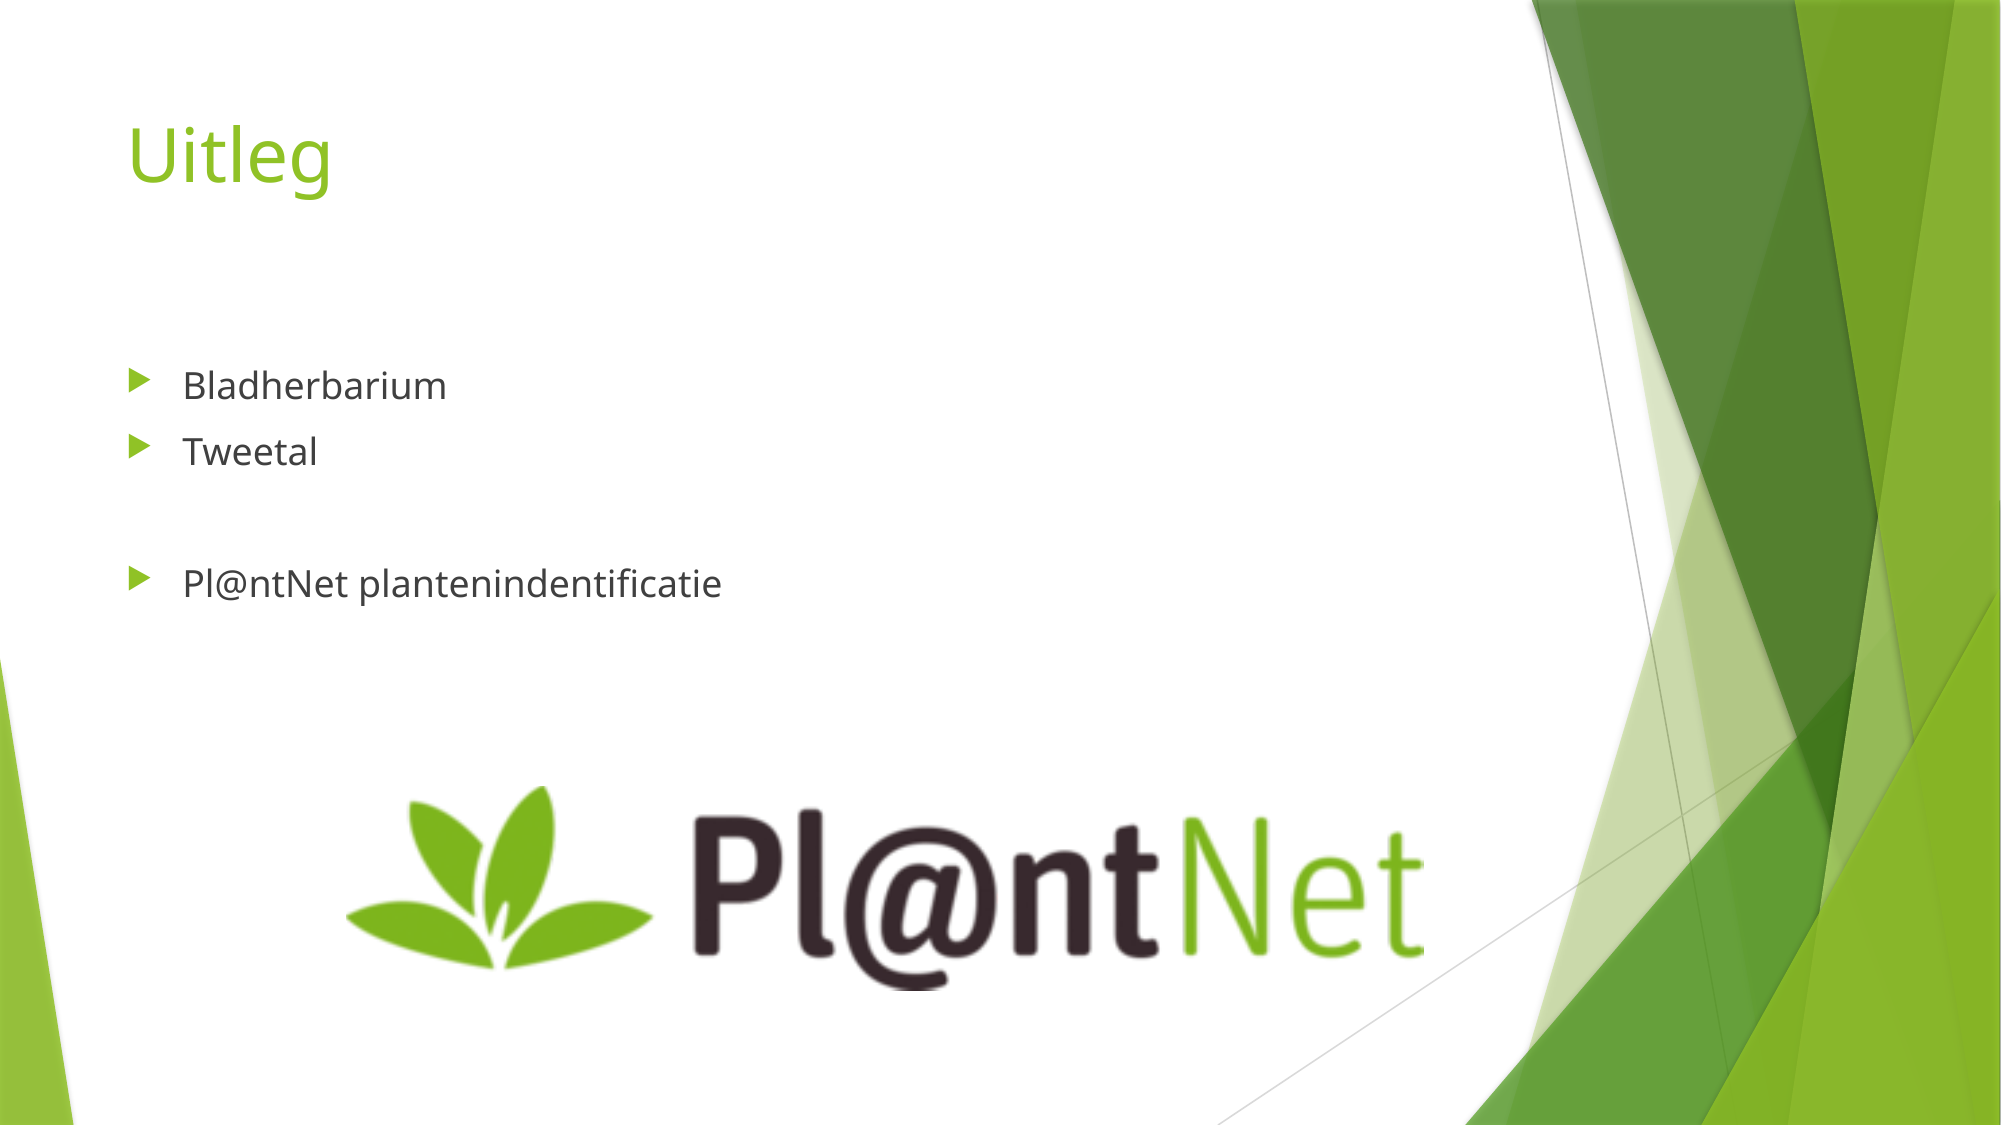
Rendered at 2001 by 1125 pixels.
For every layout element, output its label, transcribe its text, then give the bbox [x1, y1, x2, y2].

title Uitleg [111, 99, 1522, 317]
picture [345, 785, 1424, 992]
list Bladherbarium Tweetal Pl@ntNet plantenindentificatie [111, 354, 1522, 992]
